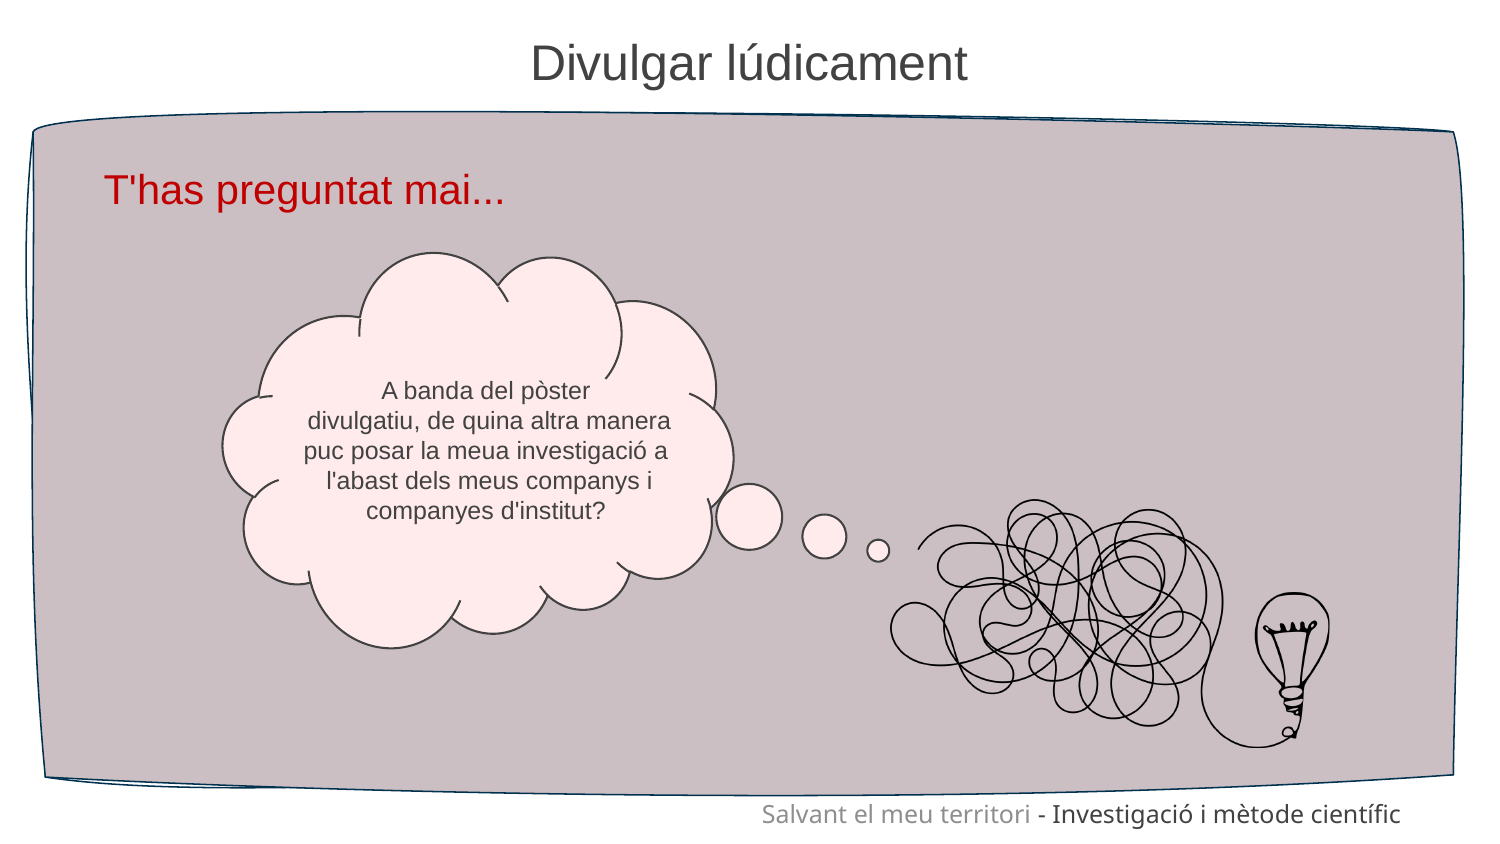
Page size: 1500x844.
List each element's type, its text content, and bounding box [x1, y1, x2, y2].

text_box [867, 539, 884, 562]
text_box Salvant el meu territori - Investigació i mètode científic [88, 790, 1417, 844]
text_box [222, 252, 783, 649]
text_box [802, 514, 847, 559]
title Divulgar lúdicament [0, 20, 1499, 106]
text_box T'has preguntat mai... [88, 147, 1417, 234]
picture [889, 499, 1330, 749]
text_box [26, 111, 1464, 790]
text_box A banda del pòster divulgatiu, de quina altra manera puc posar la meua investigació a l'abast dels meus companys i companyes d'institut? [257, 359, 695, 558]
